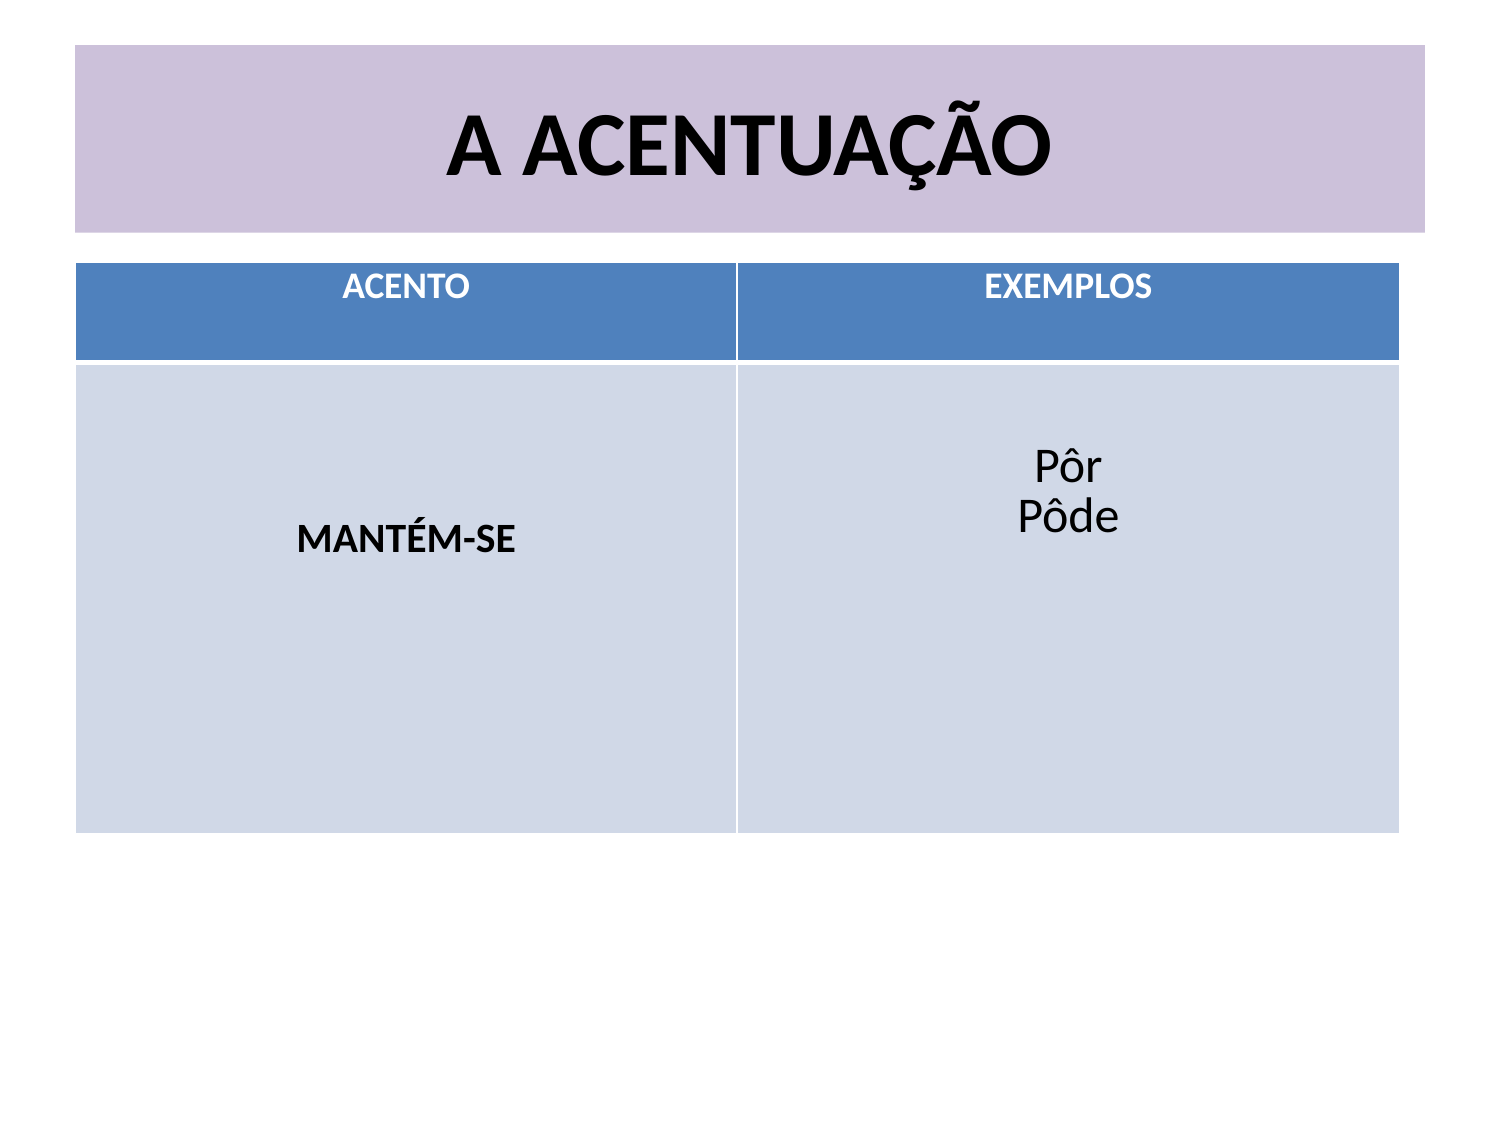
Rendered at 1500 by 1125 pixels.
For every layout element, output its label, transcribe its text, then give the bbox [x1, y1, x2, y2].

table_cell MANTÉM-SE [76, 365, 736, 833]
table_header EXEMPLOS [738, 263, 1399, 360]
table_cell Pôr Pôde [738, 365, 1399, 833]
title A ACENTUAÇÃO [75, 45, 1425, 233]
table_header ACENTO [76, 263, 736, 360]
